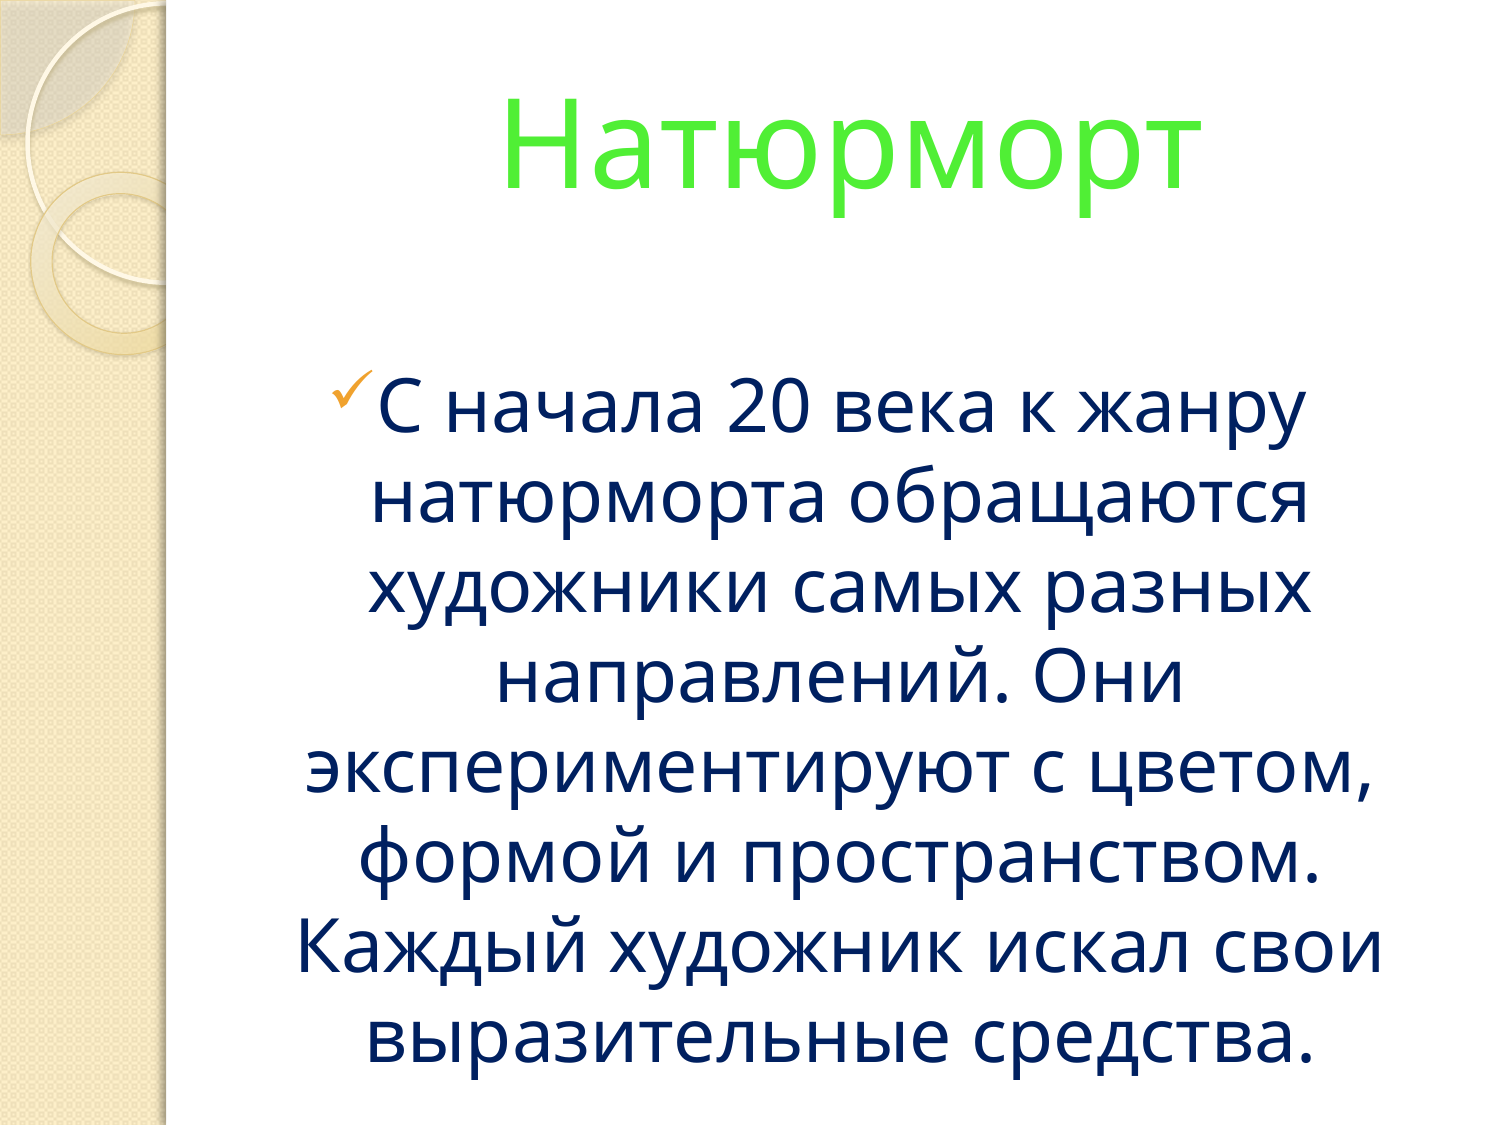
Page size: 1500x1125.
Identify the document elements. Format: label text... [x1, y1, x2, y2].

list С начала 20 века к жанру натюрморта обращаются художники самых разных направлений. Они экспериментируют с цветом, формой и пространством. Каждый художник искал свои выразительные средства. [194, 350, 1427, 1046]
title Натюрморт [235, 45, 1466, 233]
